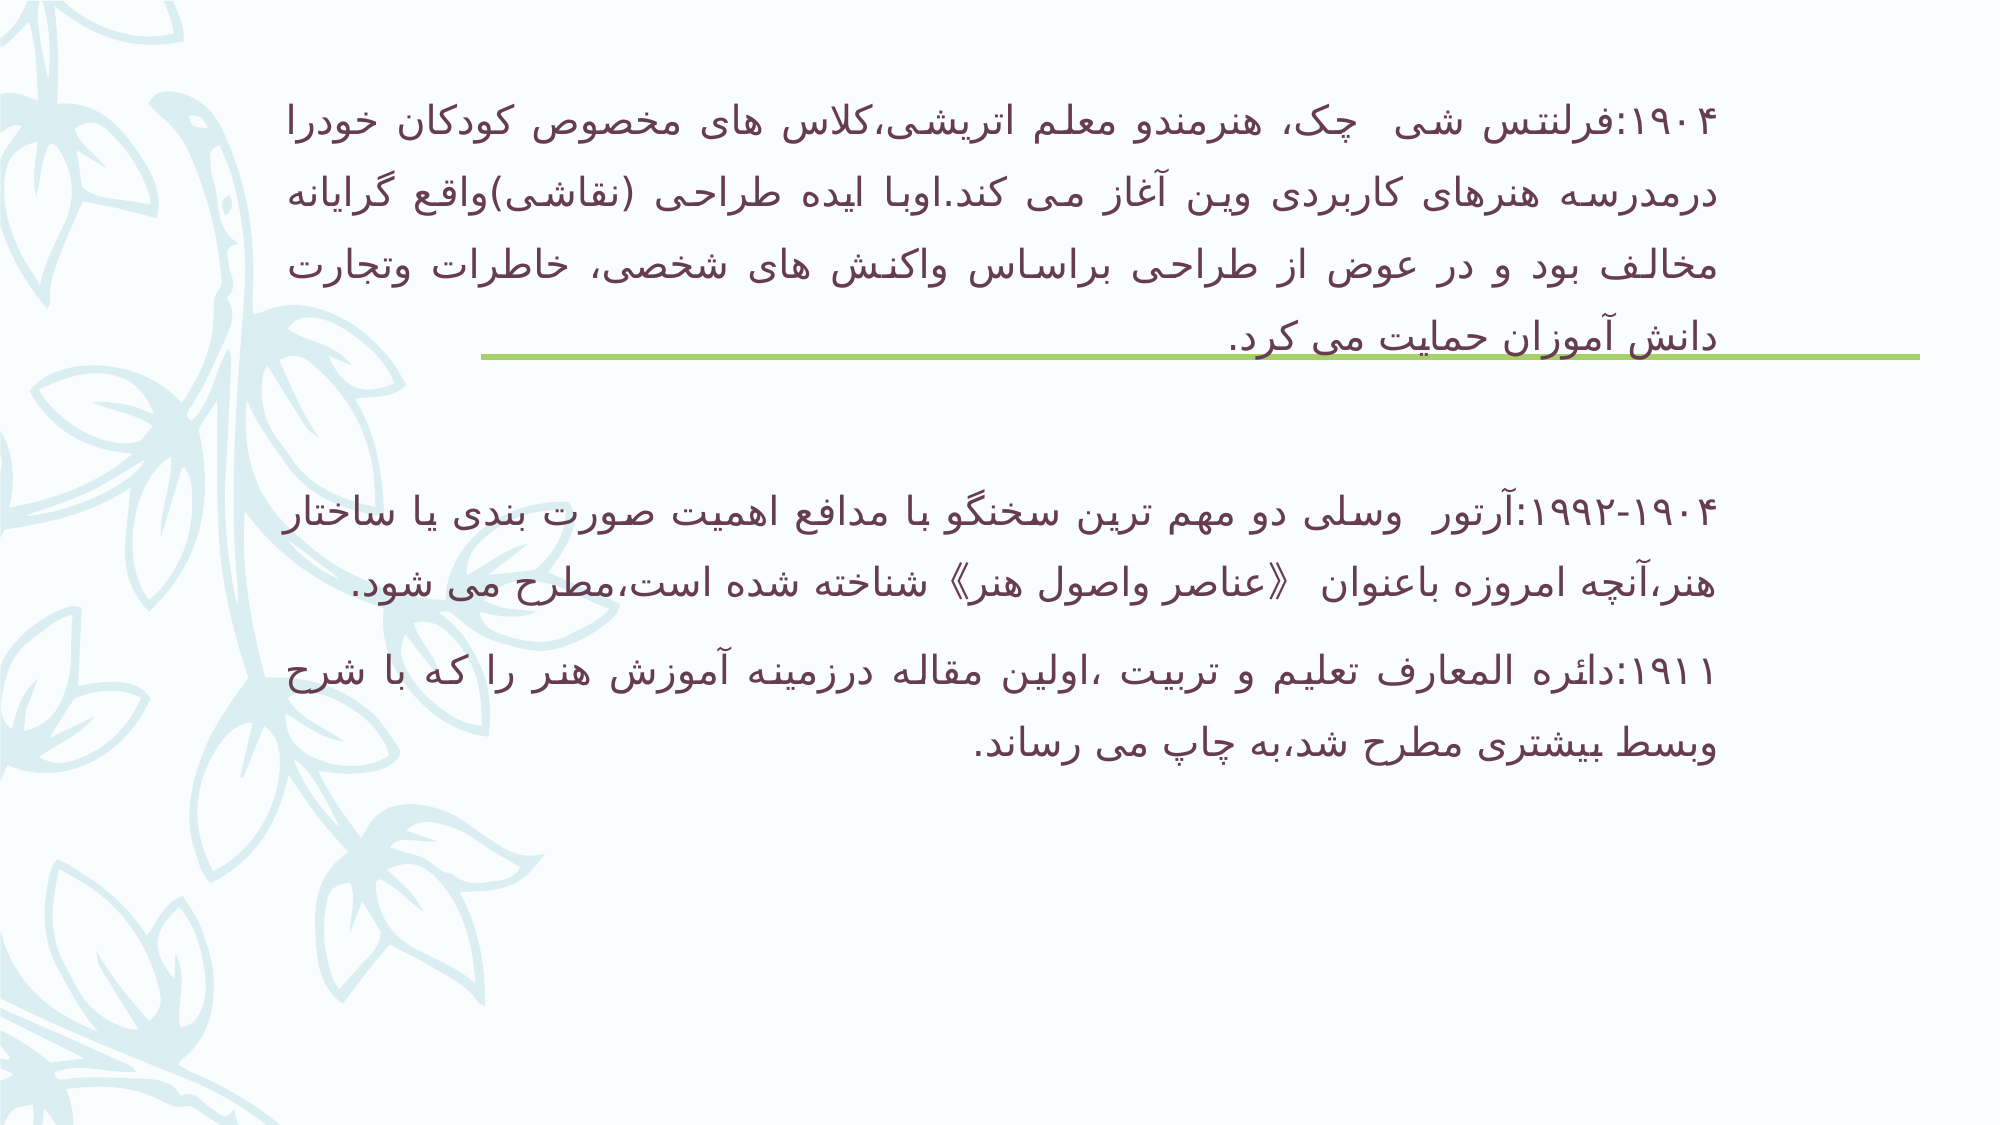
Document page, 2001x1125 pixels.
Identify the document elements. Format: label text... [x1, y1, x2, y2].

list ۱۹۰۴:فرلنتس شی چک، هنرمندو معلم اتریشی،کلاس های مخصوص کودکان خودرا درمدرسه هنرهای کاربردی وین آغاز می کند.اوبا ایده طراحی (نقاشی)واقع گرایانه مخالف بود و در عوض از طراحی براساس واکنش های شخصی، خاطرات وتجارت دانش آموزان حمایت می کرد. ۱۹۹۲-۱۹۰۴:آرتور وسلی دو مهم ترین سخنگو با مدافع اهمیت صورت بندی یا ساختار هنر،آنچه امروزه باعنوان 《عناصر واصول هنر》شناخته شده است،مطرح می شود. ۱۹۱۱:دائره المعارف تعلیم و تربیت ،اولین مقاله درزمینه آموزش هنر را که با شرح وبسط بیشتری مطرح شد،به چاپ می رساند. [266, 62, 1734, 825]
